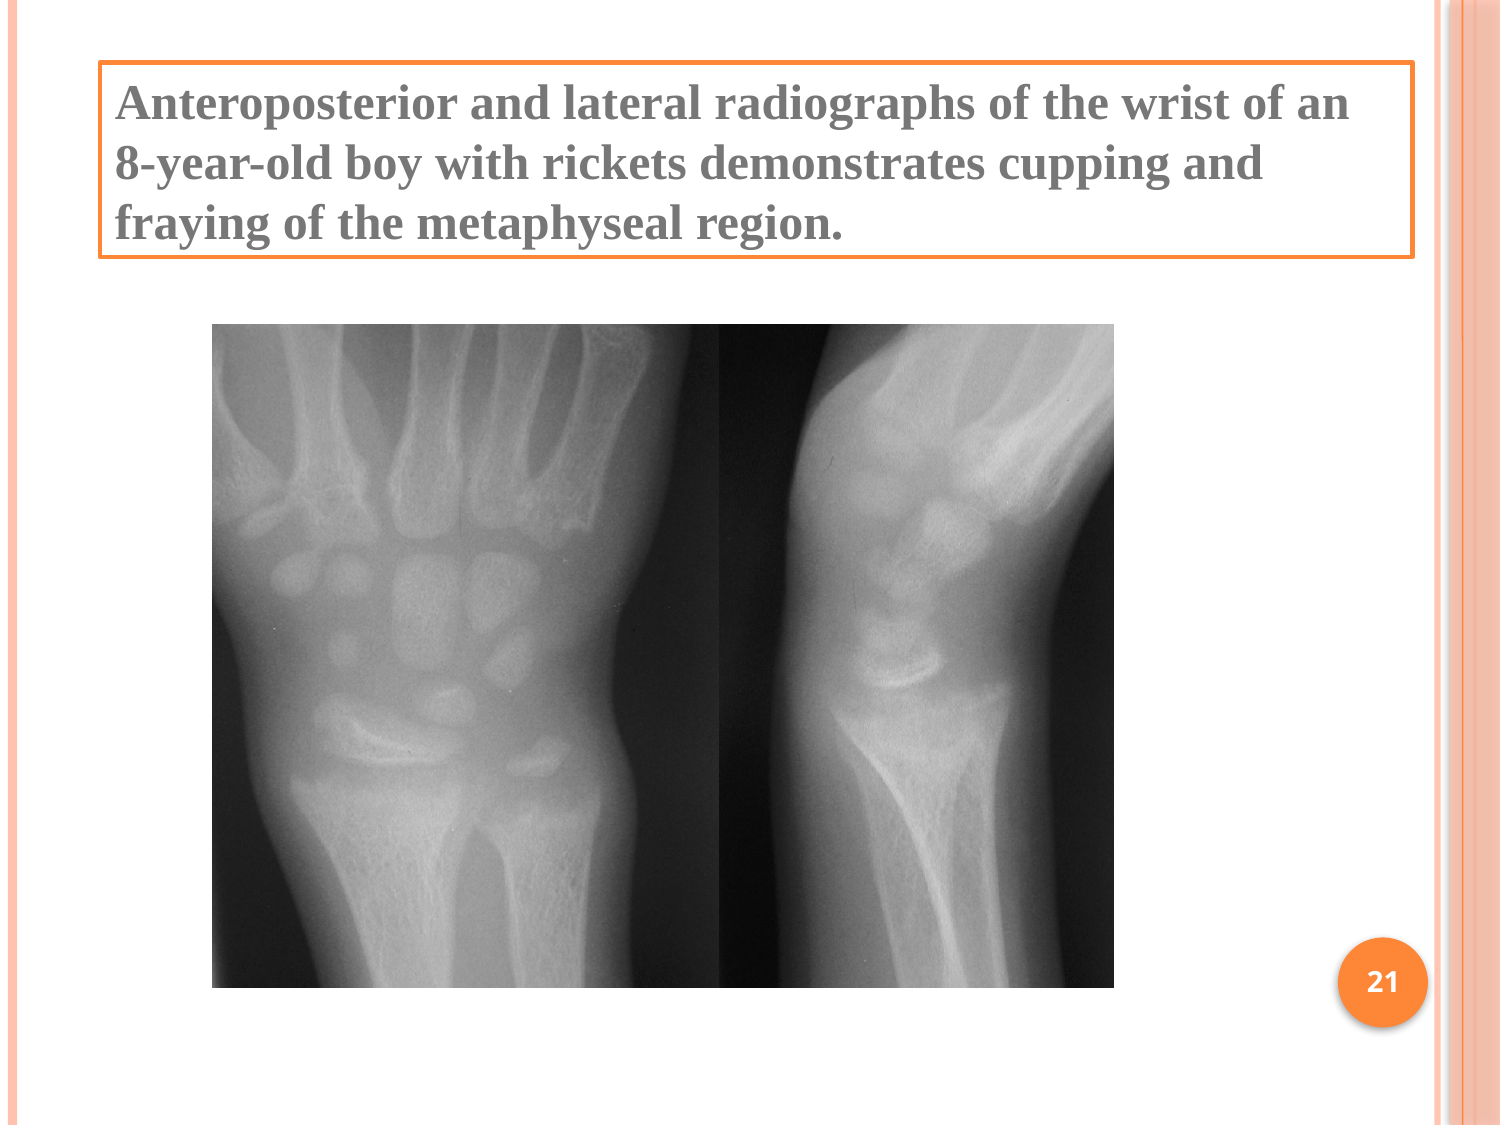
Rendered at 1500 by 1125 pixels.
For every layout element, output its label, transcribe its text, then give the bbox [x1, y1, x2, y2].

picture [211, 323, 1114, 988]
slide_number 21 [1333, 940, 1434, 1027]
text_box Anteroposterior and lateral radiographs of the wrist of an 8-year-old boy with rickets demonstrates cupping and fraying of the metaphyseal region. [98, 60, 1415, 259]
